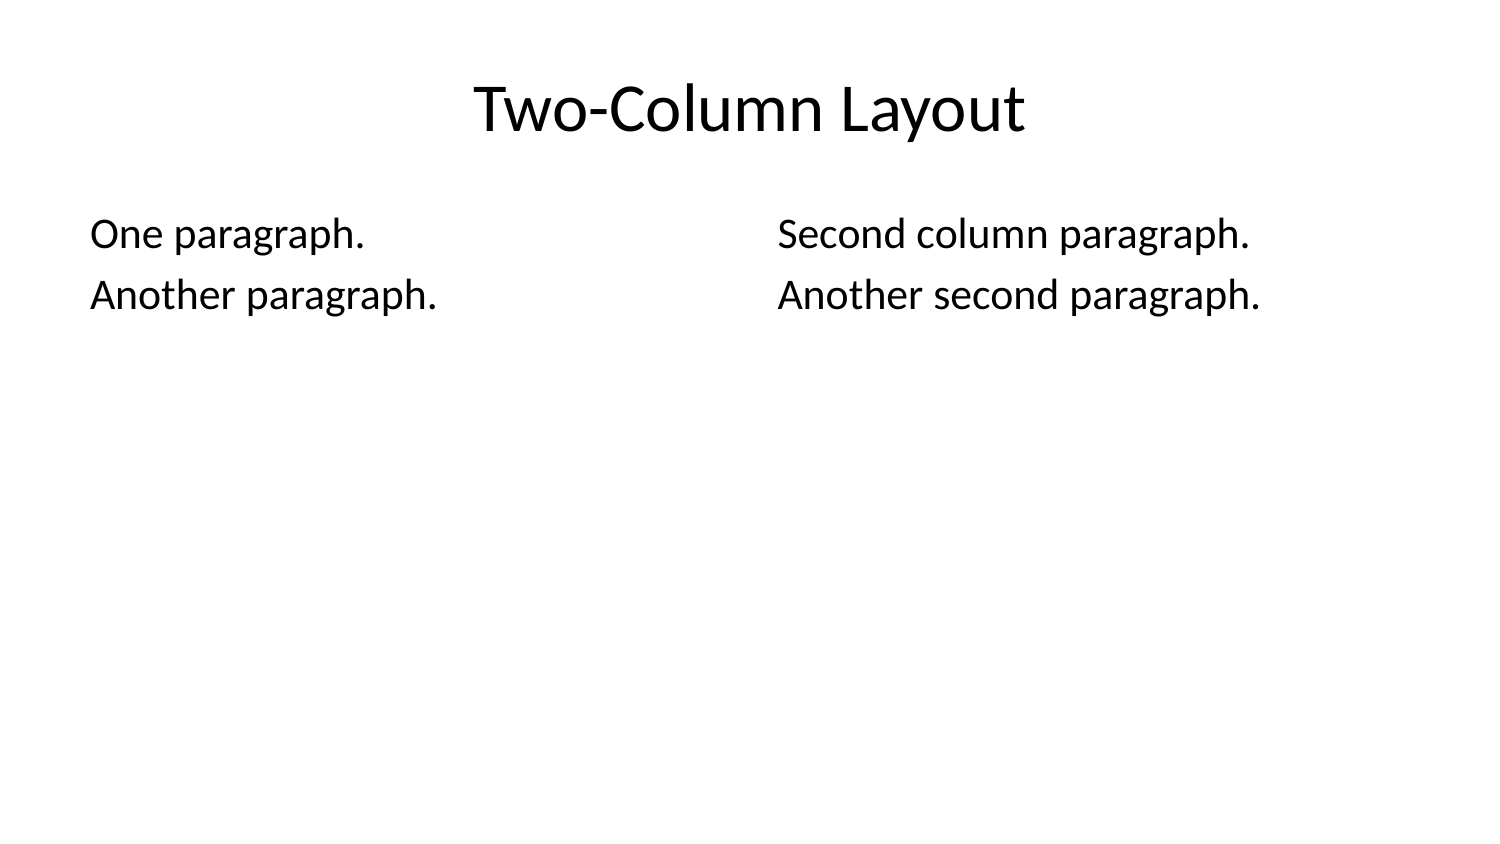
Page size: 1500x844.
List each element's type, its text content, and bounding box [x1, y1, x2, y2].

title Two-Column Layout [75, 33, 1425, 175]
list One paragraph. Another paragraph. [75, 196, 738, 754]
list Second column paragraph. Another second paragraph. [762, 196, 1425, 754]
